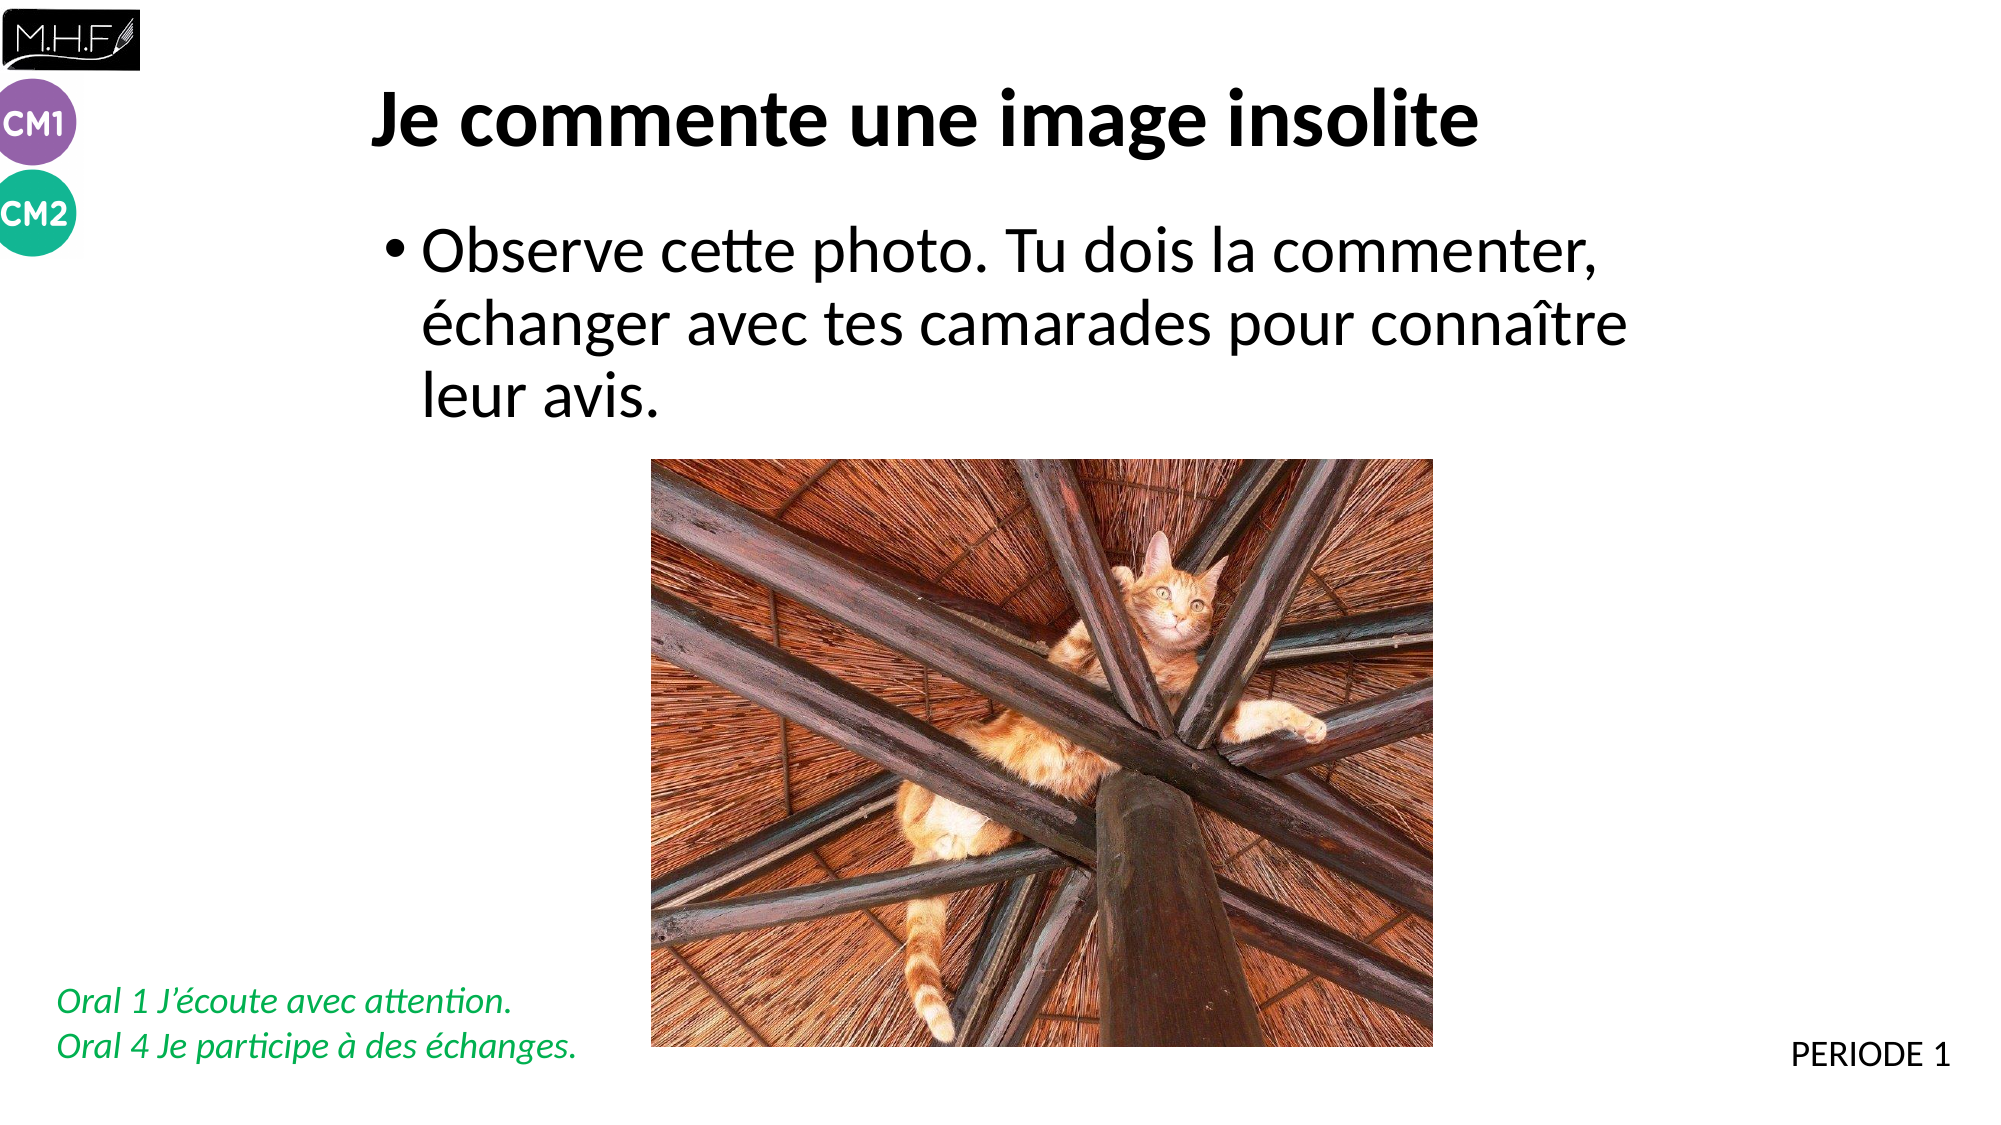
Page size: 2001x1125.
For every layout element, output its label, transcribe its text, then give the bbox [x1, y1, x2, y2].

text_box PERIODE 1 [1362, 1021, 1967, 1082]
picture [0, 7, 140, 259]
picture [651, 459, 1433, 1047]
text_box Observe cette photo. Tu dois la commenter, échanger avec tes camarades pour connaître leur avis. [368, 207, 1705, 456]
title Je commente une image insolite [356, 66, 1692, 173]
text_box Oral 1 J’écoute avec attention. Oral 4 Je participe à des échanges. [41, 968, 1043, 1074]
